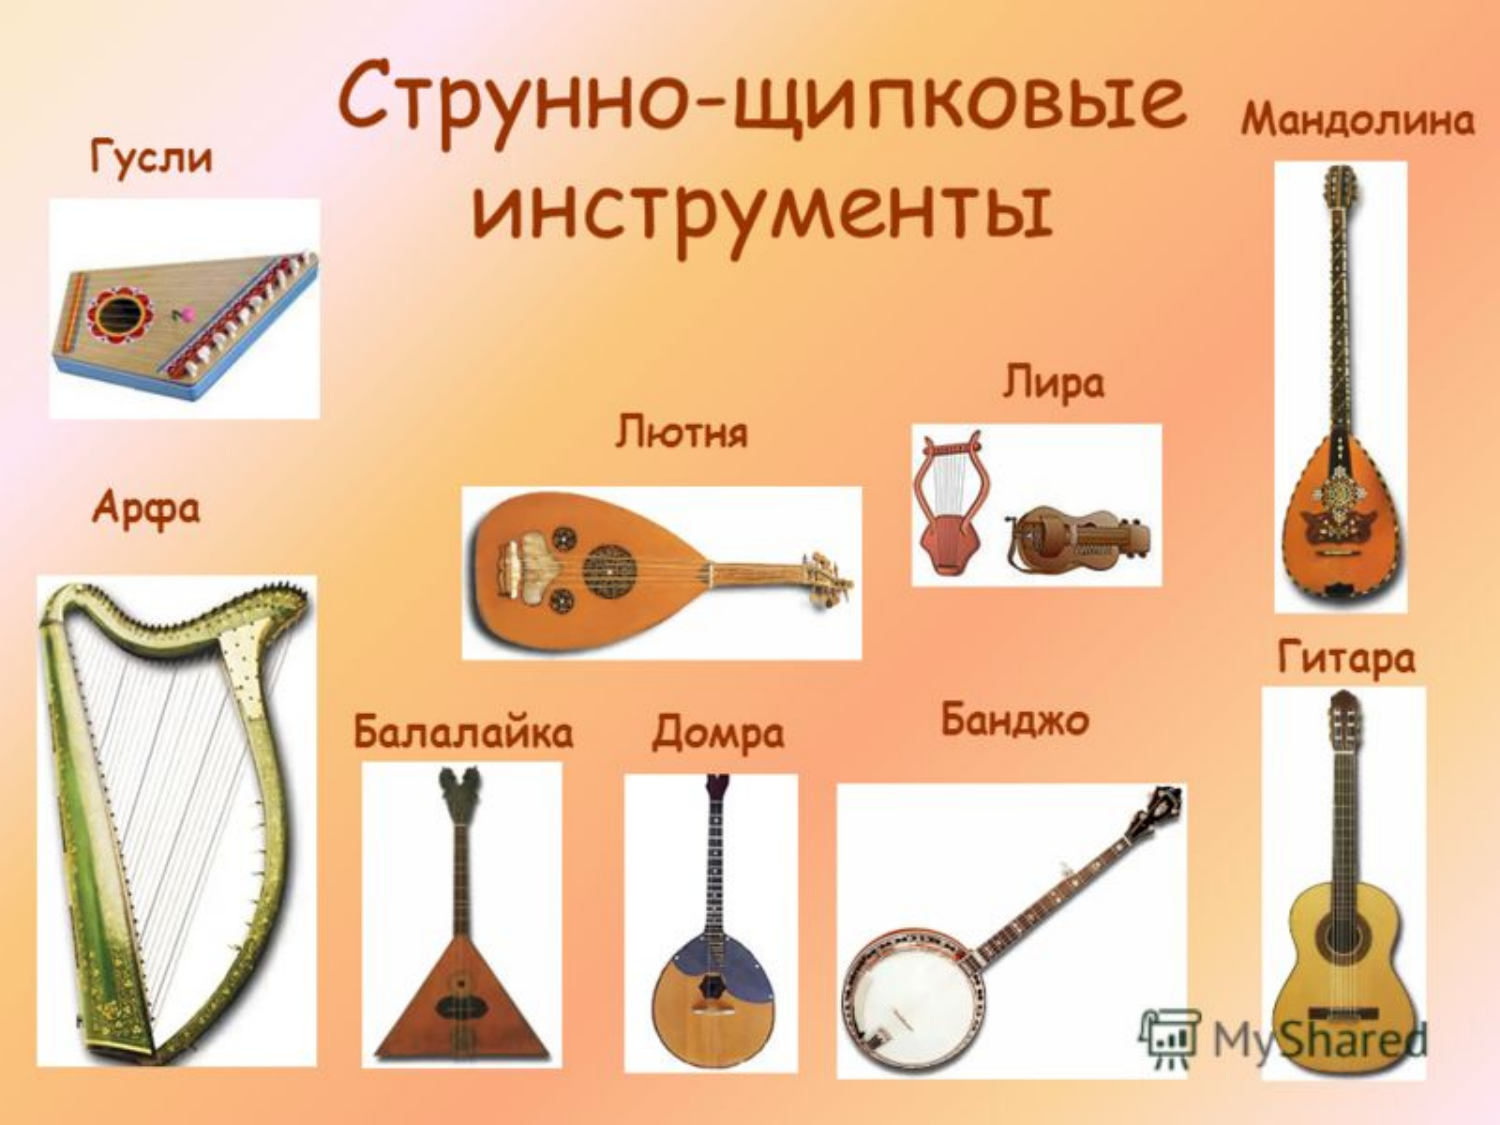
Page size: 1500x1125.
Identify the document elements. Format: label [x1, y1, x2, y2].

list [0, 0, 1500, 1125]
